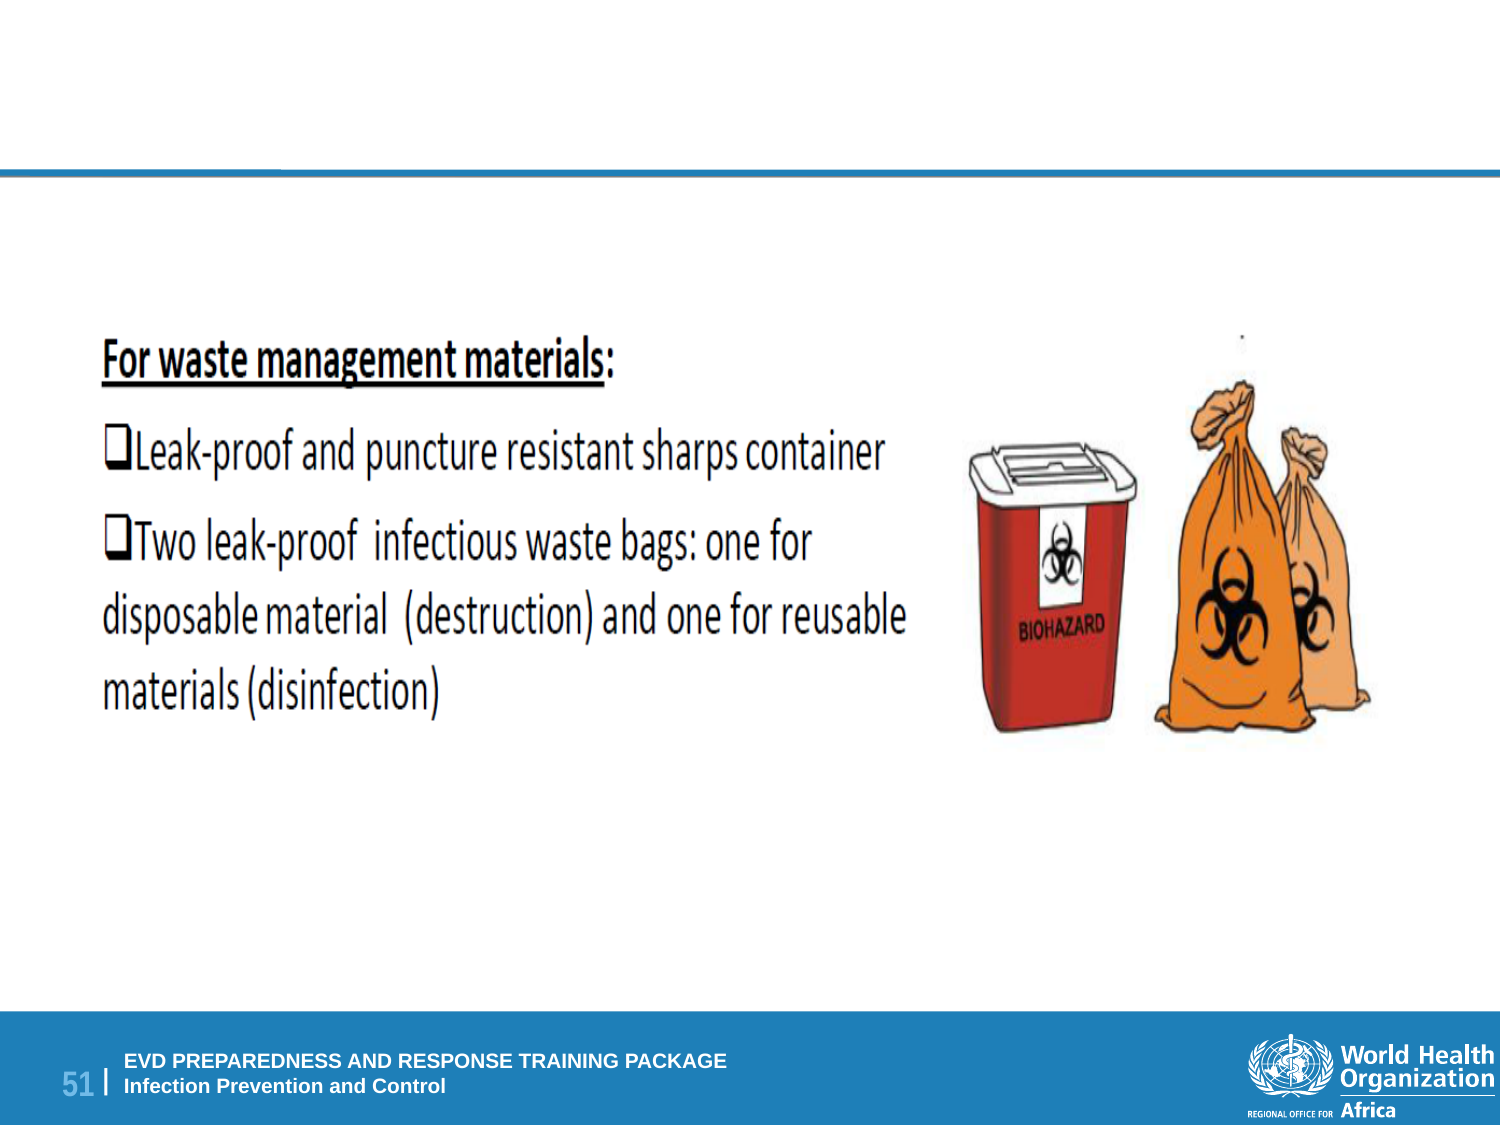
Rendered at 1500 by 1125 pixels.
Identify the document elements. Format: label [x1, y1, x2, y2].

text_box [88, 278, 1419, 752]
